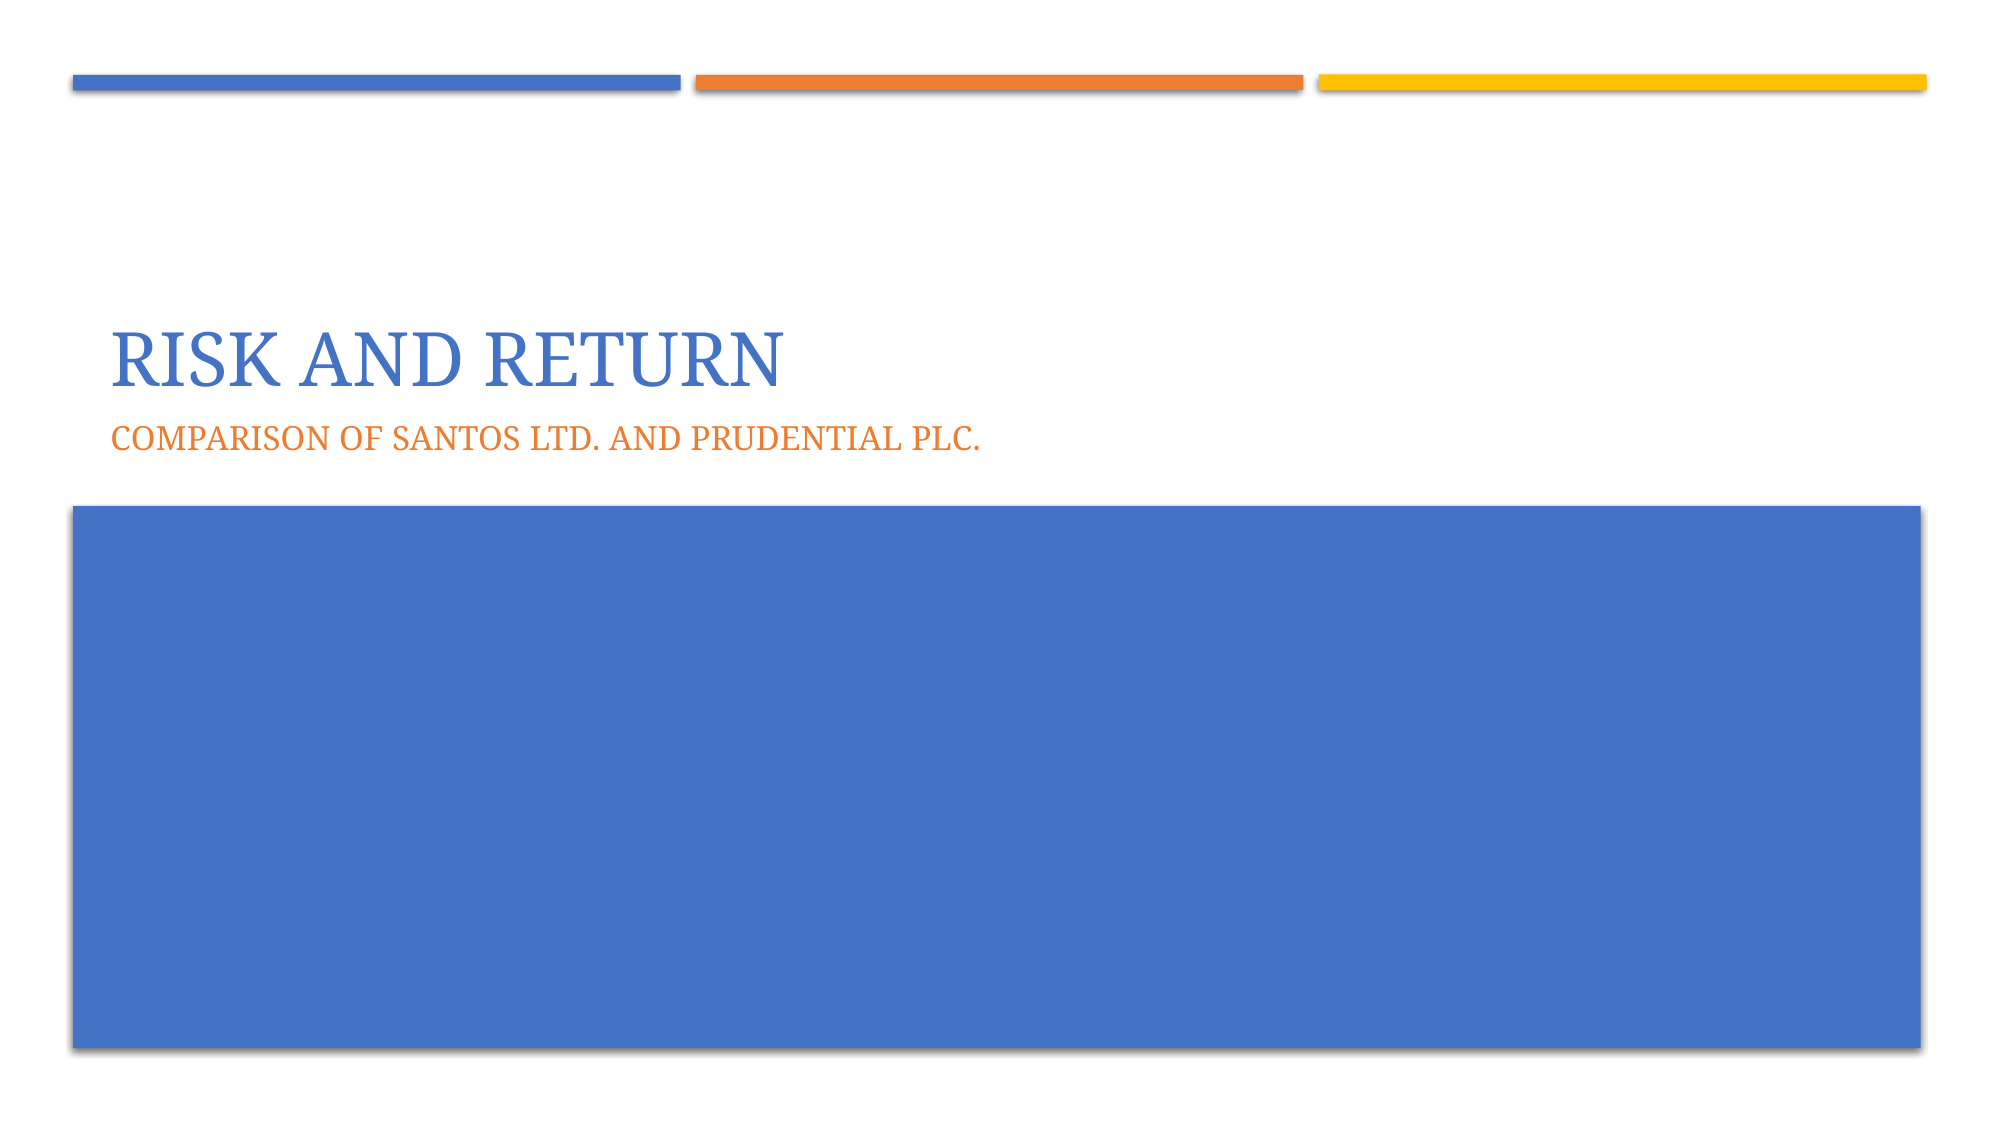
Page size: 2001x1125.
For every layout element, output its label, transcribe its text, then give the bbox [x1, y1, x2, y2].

title RISK AND RETURN [95, 167, 1899, 409]
subtitle Comparison of Santos Ltd. and Prudential Plc. [95, 409, 1899, 507]
